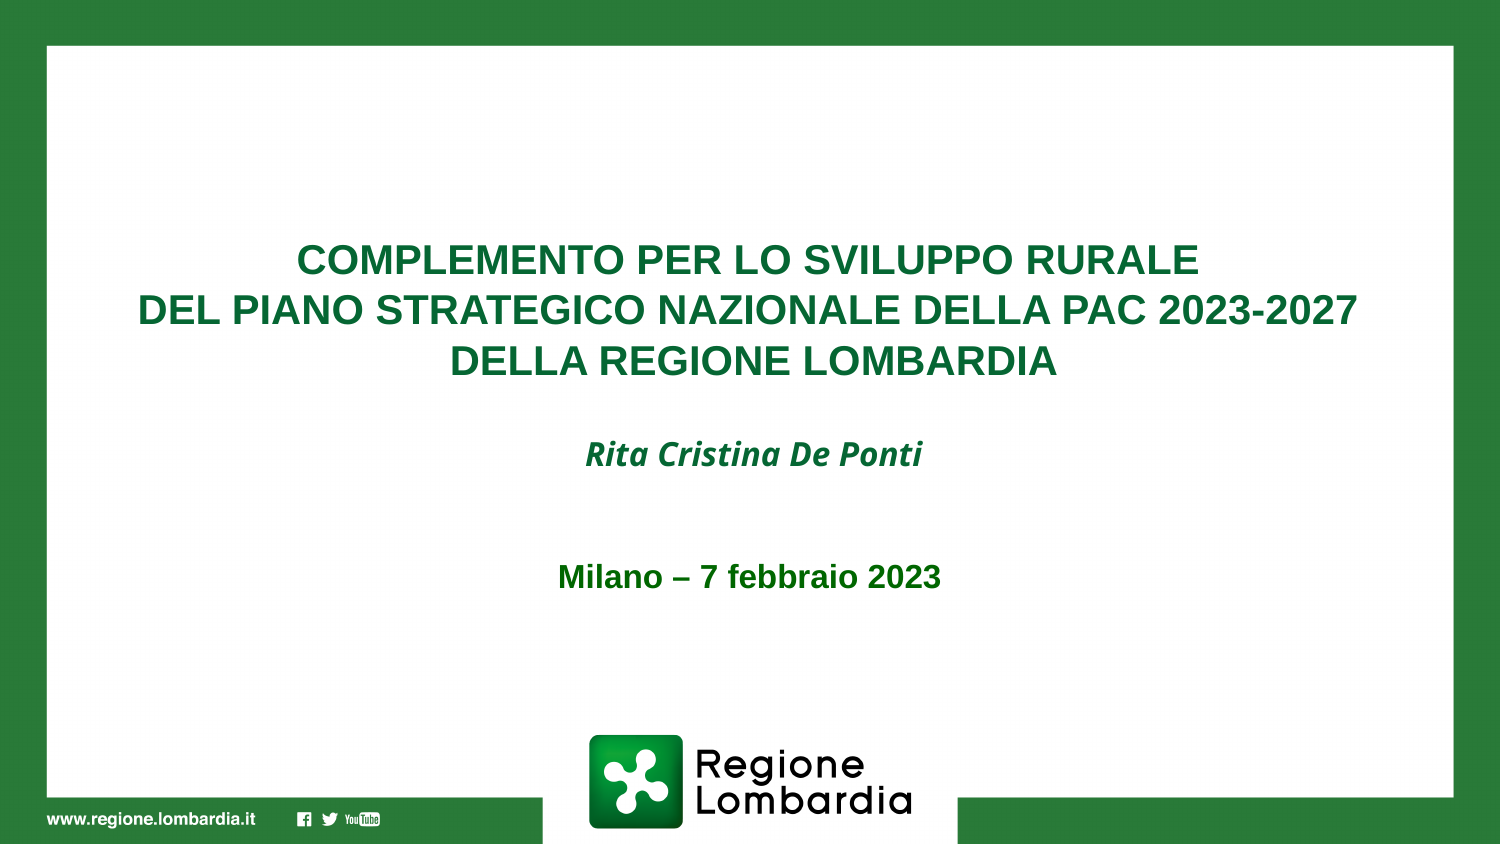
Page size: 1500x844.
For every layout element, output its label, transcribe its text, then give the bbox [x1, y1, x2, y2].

picture [0, 0, 1500, 547]
picture [0, 603, 1500, 844]
text_box Milano – 7 febbraio 2023 [0, 547, 1500, 603]
title COMPLEMENTO PER LO SVILUPPO RURALE DEL PIANO STRATEGICO NAZIONALE DELLA PAC 2023-2027 DELLA REGIONE LOMBARDIA Rita Cristina De Ponti [8, 182, 1500, 547]
